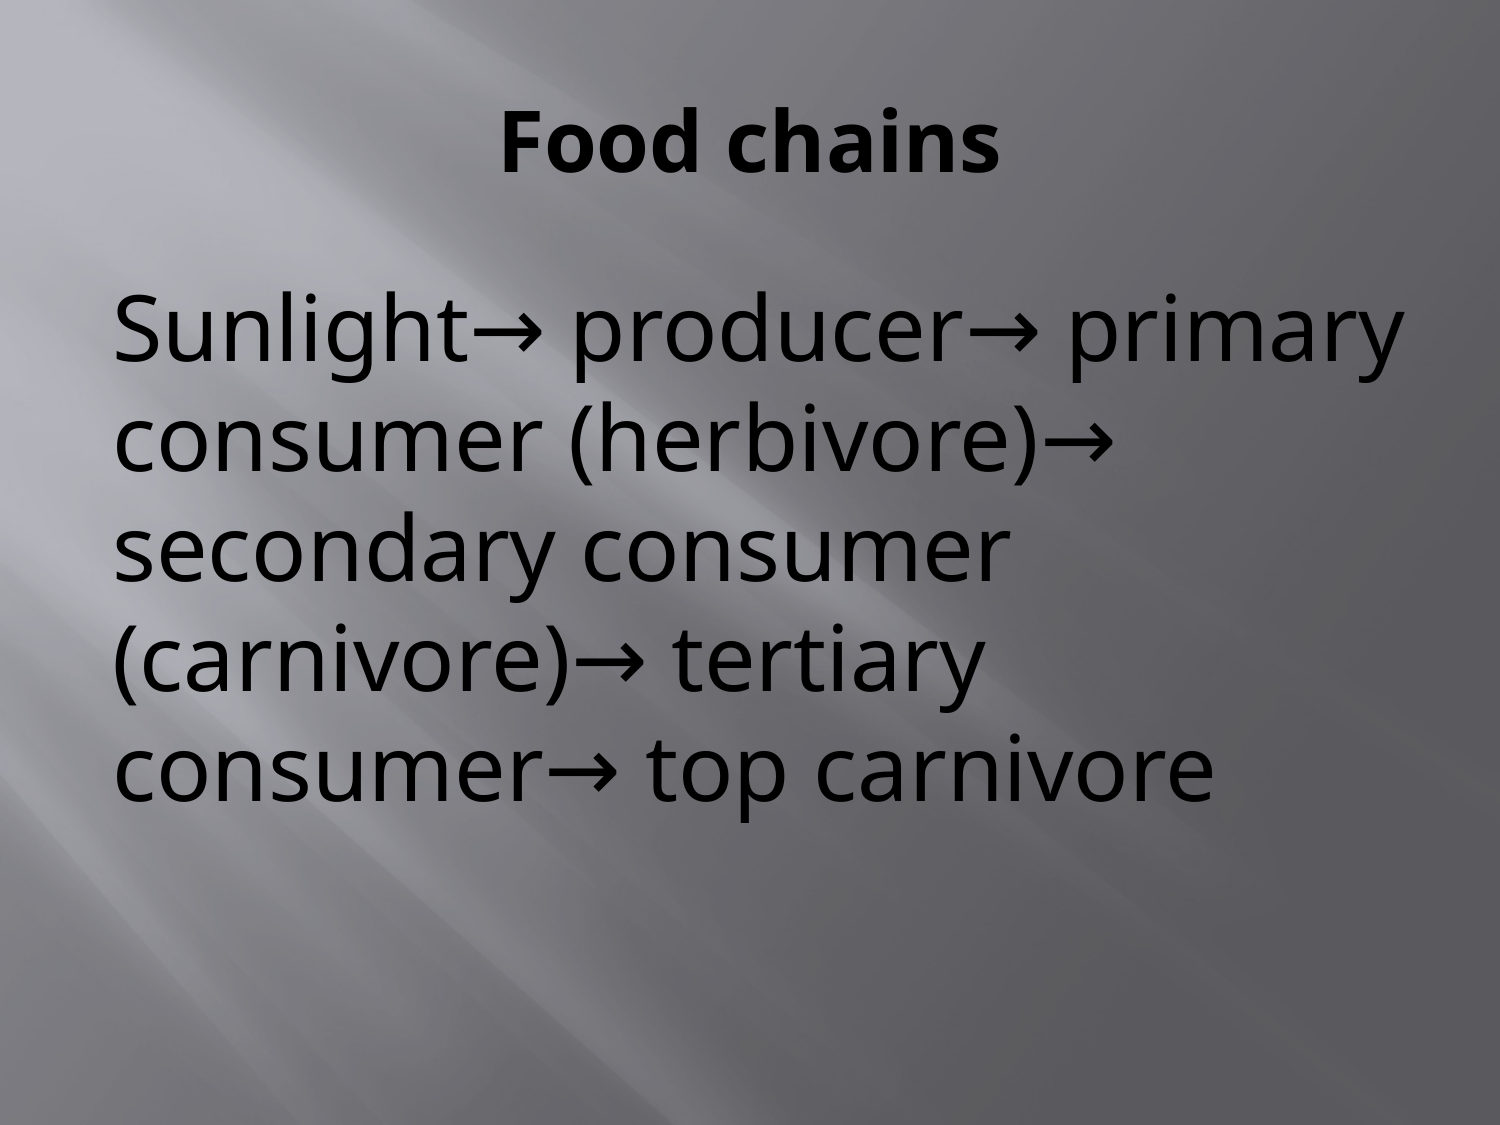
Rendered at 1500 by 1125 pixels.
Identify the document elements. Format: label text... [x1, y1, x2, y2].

title Food chains [75, 45, 1425, 233]
list Sunlight→ producer→ primary consumer (herbivore)→ secondary consumer (carnivore)→ tertiary consumer→ top carnivore [75, 262, 1425, 1035]
